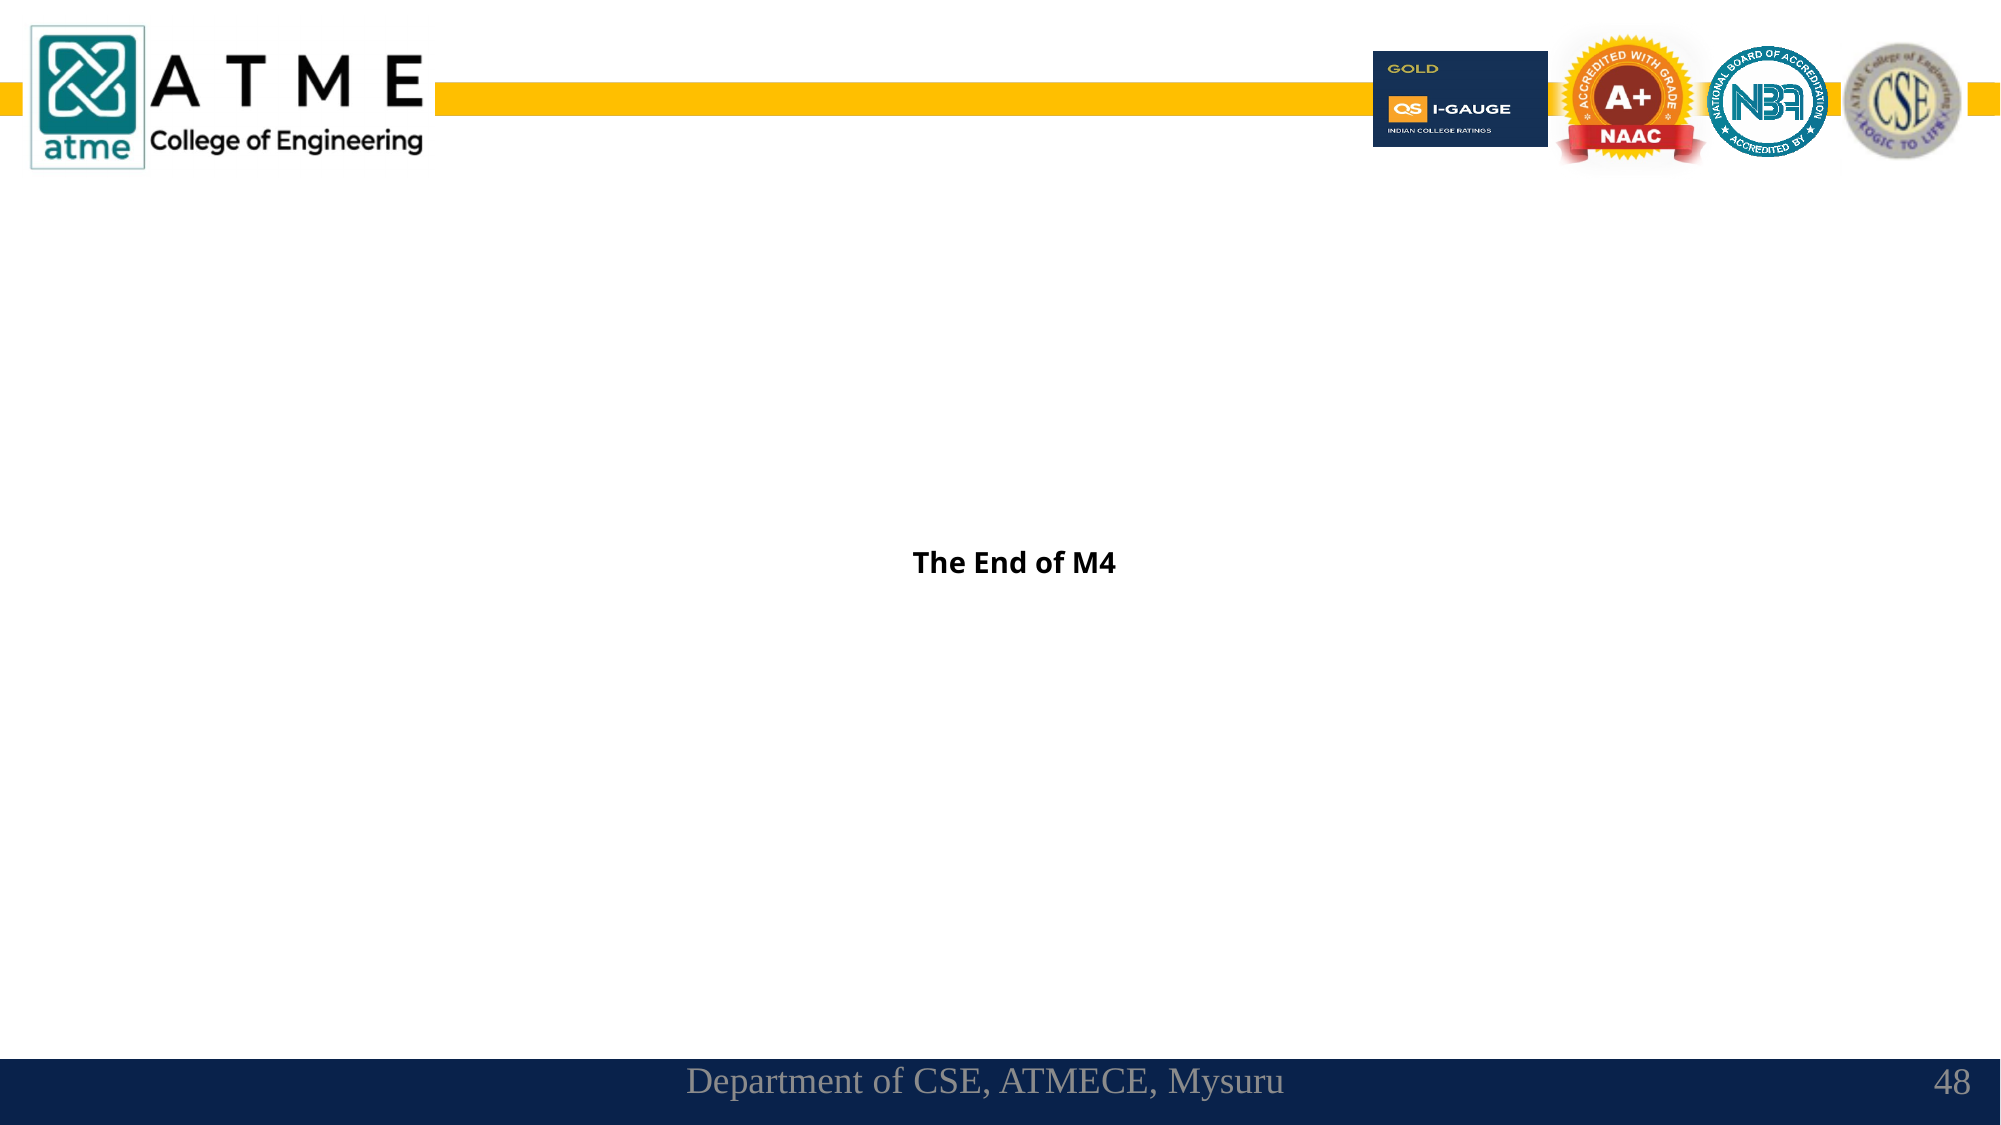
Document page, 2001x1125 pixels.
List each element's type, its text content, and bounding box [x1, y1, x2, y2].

picture [1373, 20, 1828, 180]
picture [0, 1059, 2001, 1125]
picture [1840, 26, 1968, 176]
text_box The End of M4 [897, 537, 1149, 587]
picture [22, 15, 435, 178]
slide_number 48 [1511, 1057, 1972, 1103]
footer Department of CSE, ATMECE, Mysuru [501, 1056, 1470, 1102]
